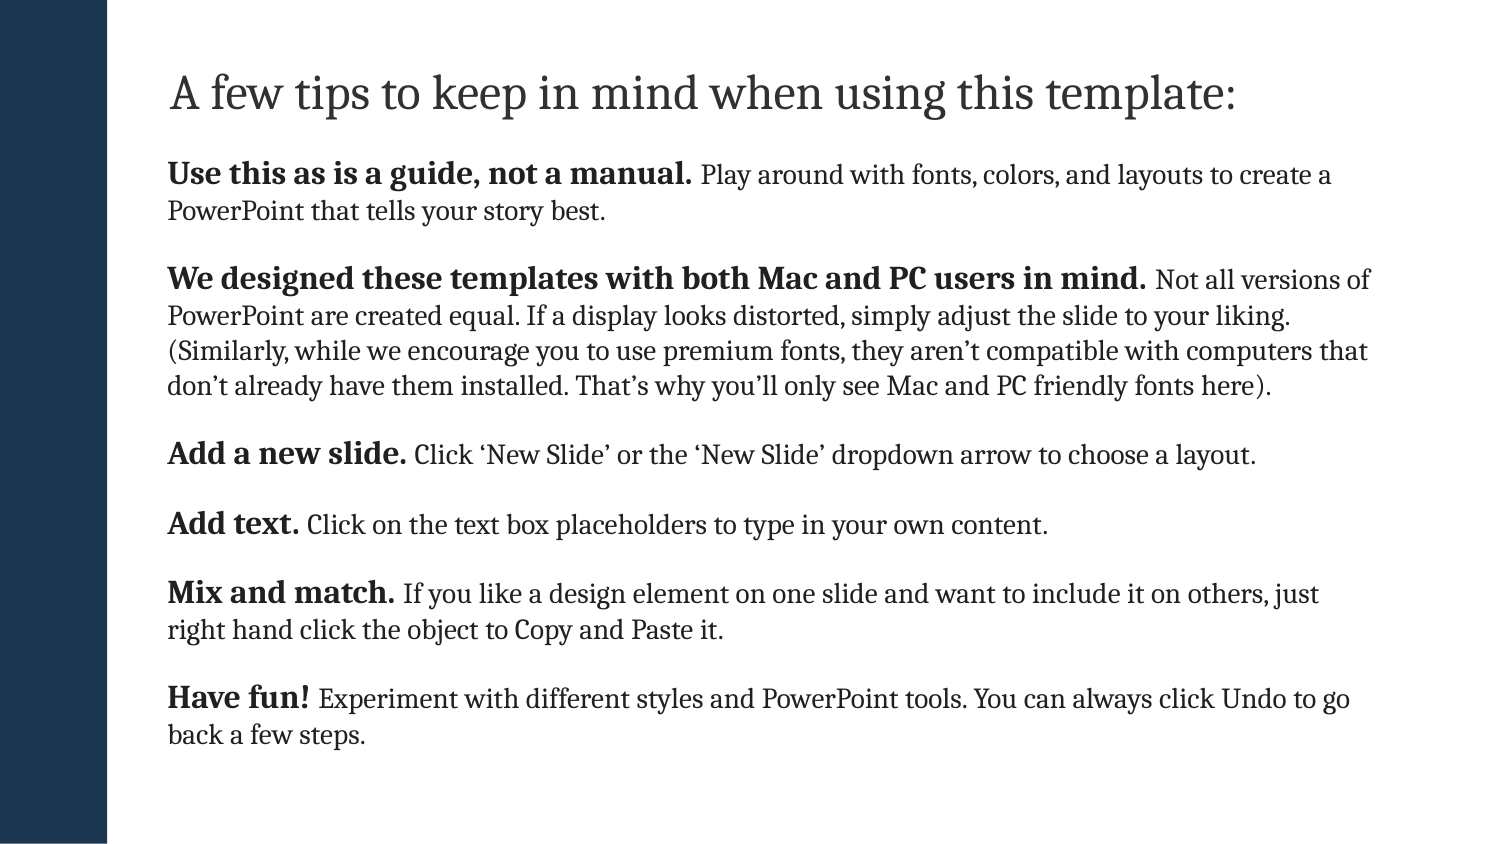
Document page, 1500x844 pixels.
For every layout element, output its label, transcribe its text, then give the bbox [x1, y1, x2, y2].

text_box A few tips to keep in mind when using this template: [155, 34, 1359, 127]
text_box Use this as is a guide, not a manual. Play around with fonts, colors, and layouts to create a PowerPoint that tells your story best. We designed these templates with both Mac and PC users in mind. Not all versions of PowerPoint are created equal. If a display looks distorted, simply adjust the slide to your liking. (Similarly, while we encourage you to use premium fonts, they aren’t compatible with computers that don’t already have them installed. That’s why you’ll only see Mac and PC friendly fonts here). Add a new slide. Click ‘New Slide’ or the ‘New Slide’ dropdown arrow to choose a layout. Add text. Click on the text box placeholders to type in your own content. Mix and match. If you like a design element on one slide and want to include it on others, just right hand click the object to Copy and Paste it. Have fun! Experiment with different styles and PowerPoint tools. You can always click Undo to go back a few steps. [152, 143, 1393, 810]
text_box [0, 0, 108, 844]
